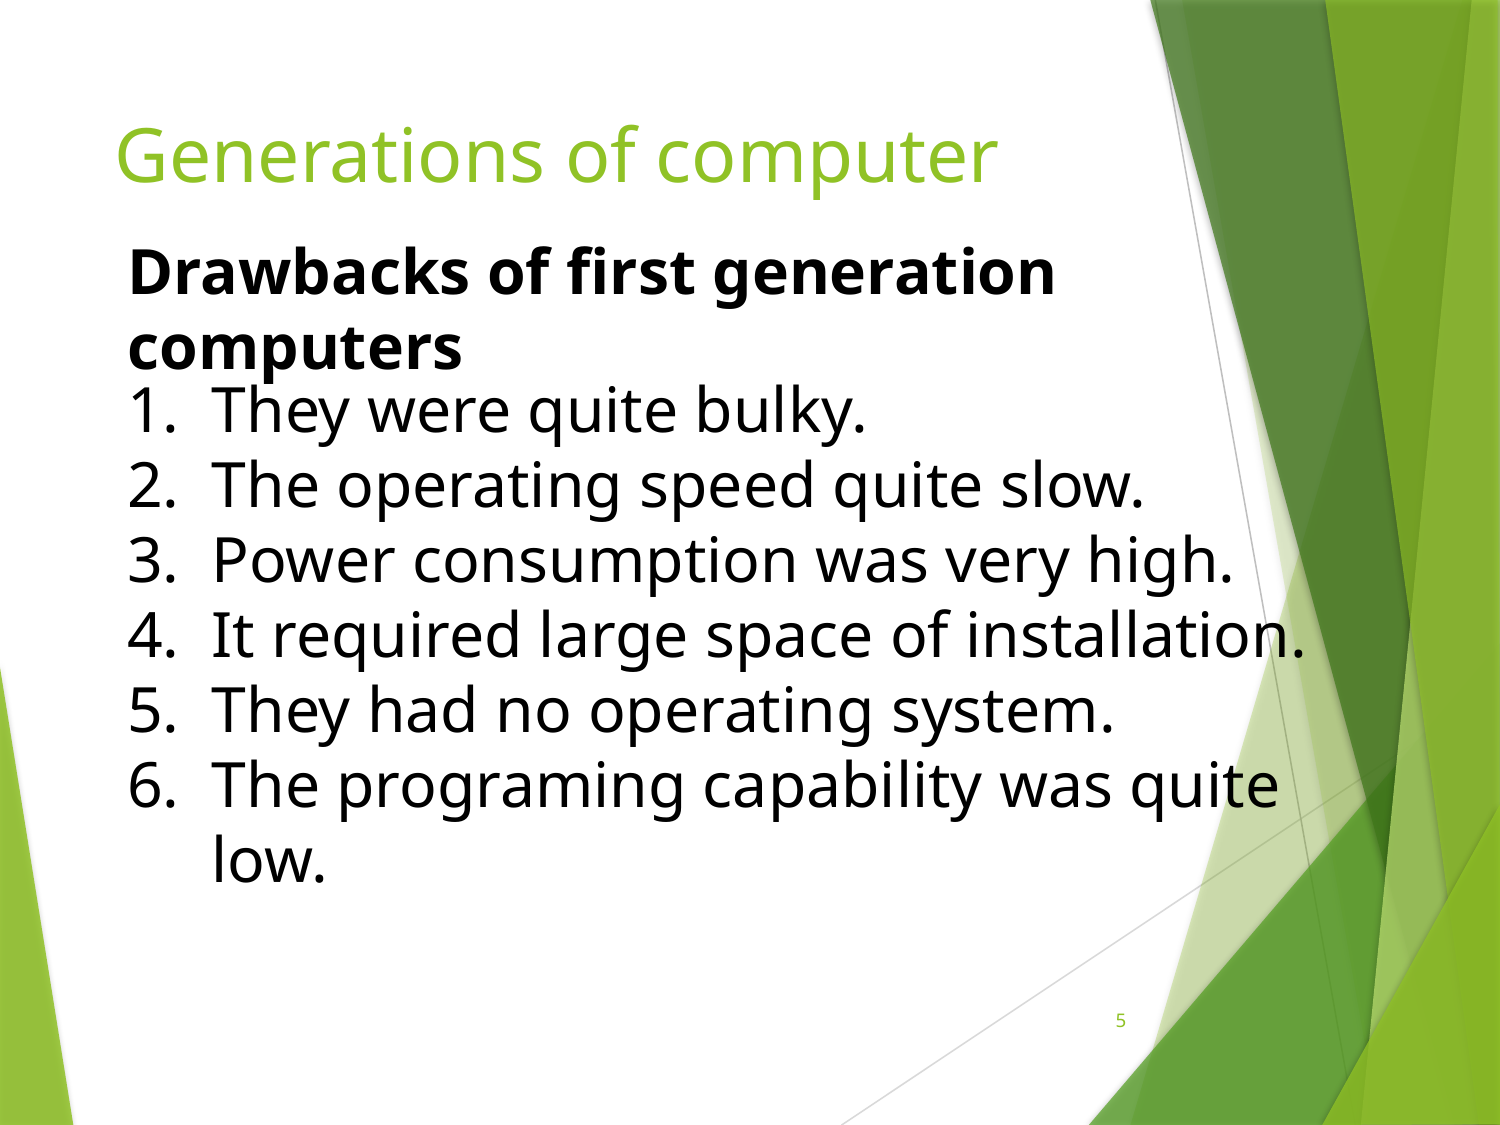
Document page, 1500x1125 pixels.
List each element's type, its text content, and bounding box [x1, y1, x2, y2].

slide_number 5 [1057, 991, 1142, 1051]
title Generations of computer [99, 99, 1142, 317]
text_box Drawbacks of first generation computers [112, 224, 1388, 362]
text_box They were quite bulky. The operating speed quite slow. Power consumption was very high. It required large space of installation. They had no operating system. The programing capability was quite low. [112, 362, 1397, 902]
